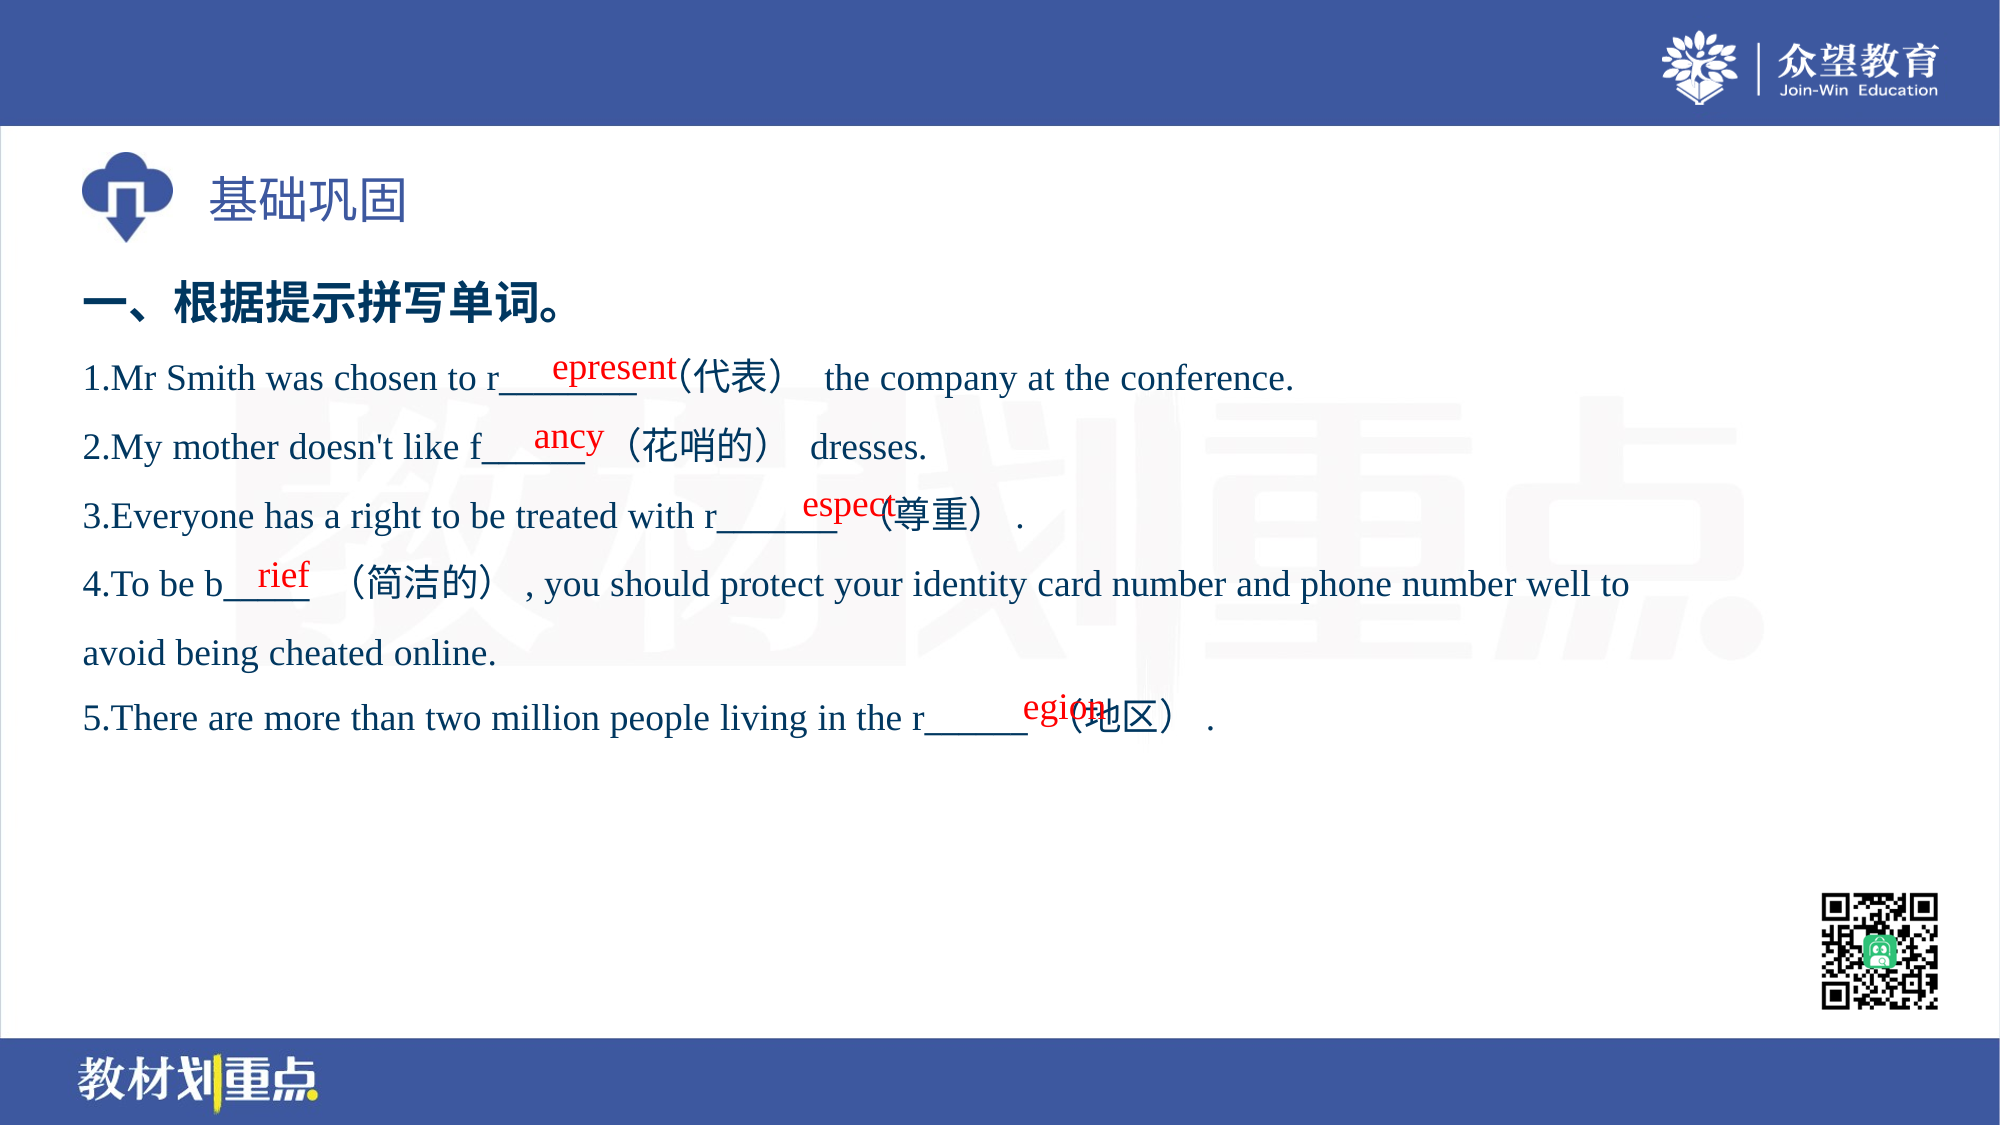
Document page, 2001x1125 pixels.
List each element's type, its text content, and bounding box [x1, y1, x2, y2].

text_box egion [1009, 662, 1120, 721]
text_box epresent [538, 322, 691, 381]
text_box rief [244, 530, 324, 589]
picture [0, 0, 2000, 1125]
text_box 一、根据提示拼写单词。 [82, 247, 1817, 329]
text_box 1.Mr Smith was chosen to r________ （代表） the company at the conference. 2.My mother doesn't like f______ （花哨的） dresses. 3.Everyone has a right to be treated with r_______ （尊重）. 4.To be b_____ （简洁的）, you should protect your identity card number and phone number well to avoid being cheated online. 5.There are more than two million people living in the r______ （地区）. [82, 329, 1817, 731]
text_box ancy [520, 391, 619, 450]
text_box espect [788, 459, 910, 518]
